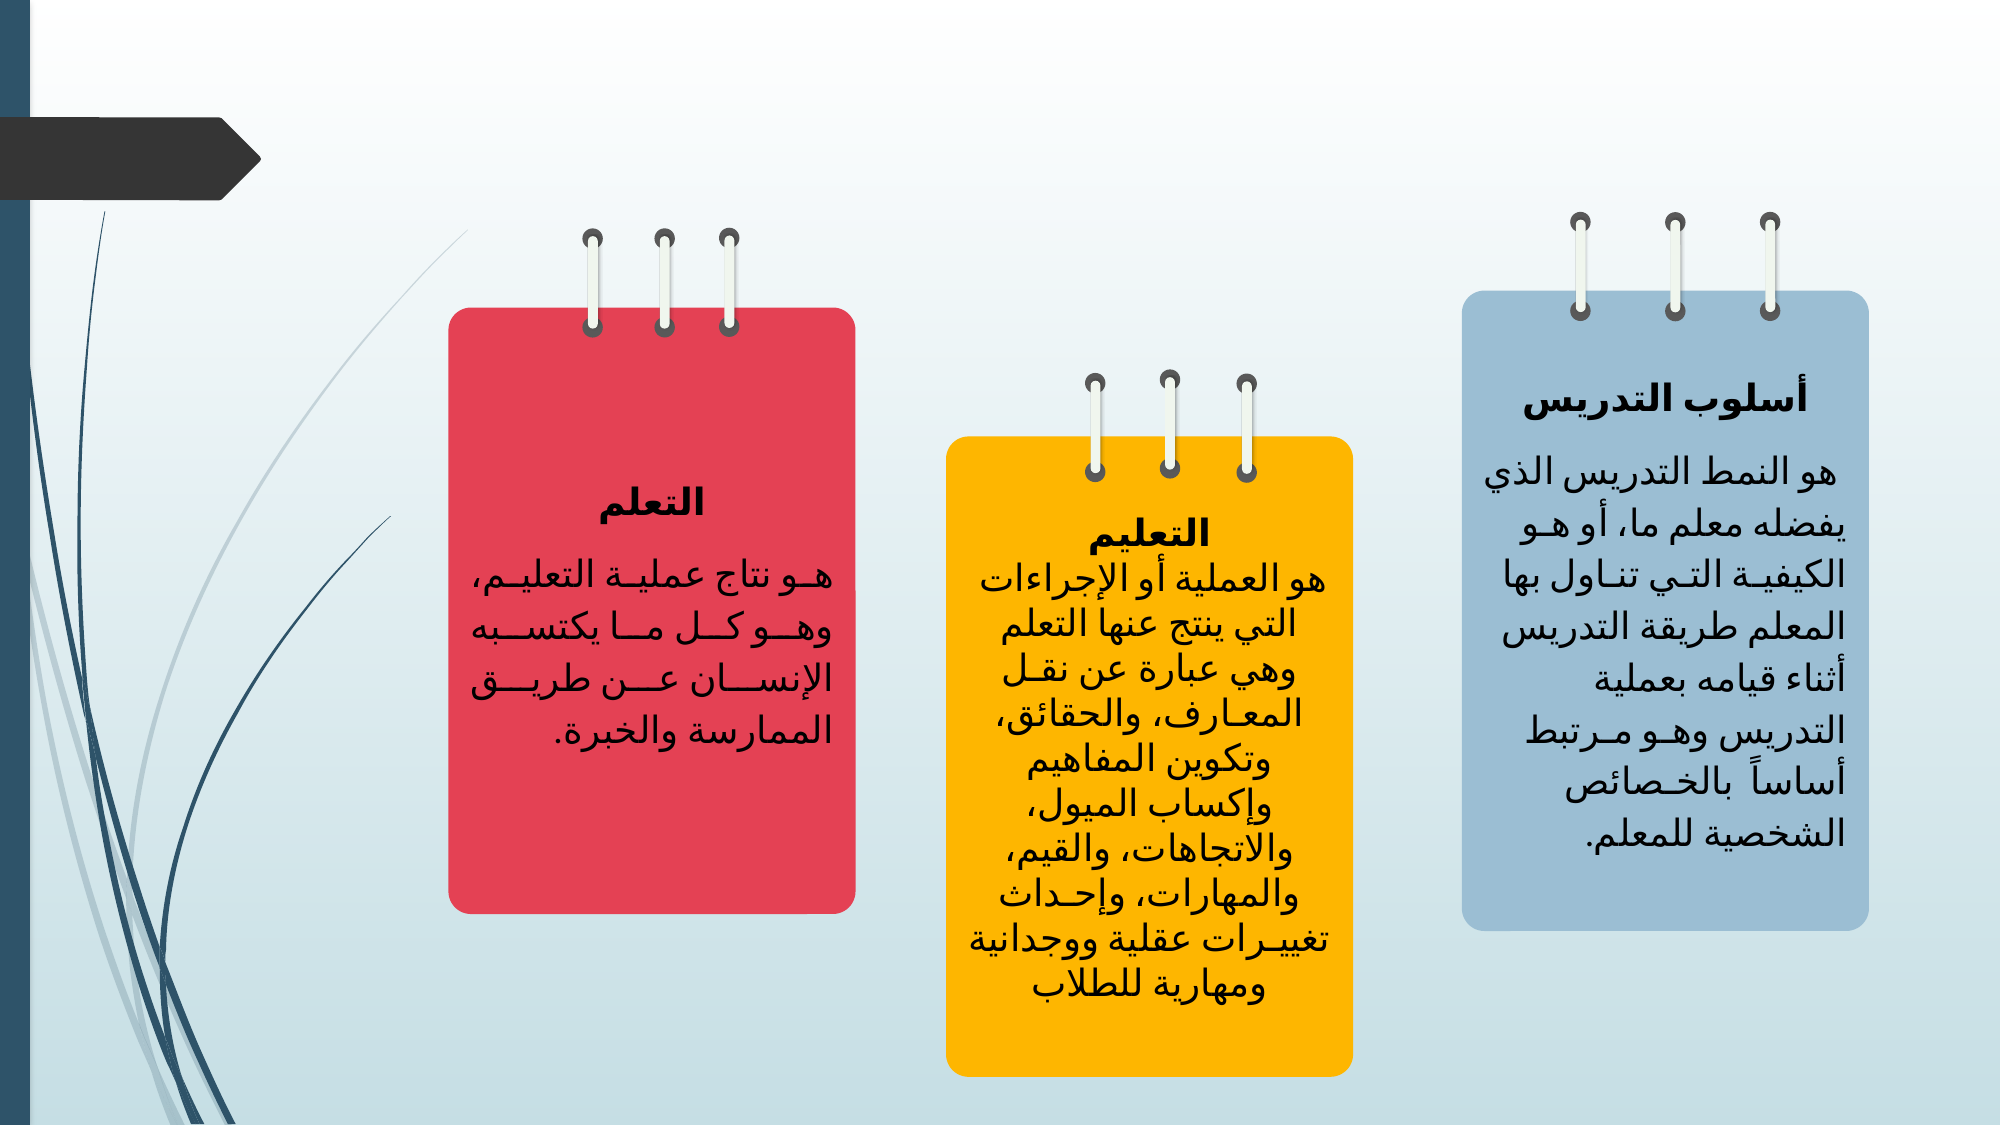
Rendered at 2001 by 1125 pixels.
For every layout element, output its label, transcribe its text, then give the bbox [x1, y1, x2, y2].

text_box التعلم هو نتاج عملية التعليم، وهو كل ما يكتسبه الإنسان عن طريق الممارسة والخبرة. [448, 307, 856, 915]
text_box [1084, 372, 1106, 483]
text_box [654, 228, 676, 338]
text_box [1159, 369, 1181, 479]
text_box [582, 228, 604, 338]
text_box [718, 227, 740, 338]
text_box أسلوب التدريس هو النمط التدريس الذي يفضله معلم ما، أو هـو الكيفيـة التـي تنـاول بها المعلم طريقة التدريس أثناء قيامه بعملية التدريس وهـو مـرتبط أساساً بالخـصائص الشخصية للمعلم. [1461, 290, 1869, 932]
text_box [1569, 211, 1591, 322]
text_box التعليم هو العملية أو الإجراءات التي ينتج عنها التعلم وهي عبارة عن نقـل المعـارف، والحقائق، وتكوين المفاهيم وإكساب الميول، والاتجاهات، والقيم، والمهارات، وإحـداث تغييـرات عقلية ووجدانية ومهارية للطلاب [946, 436, 1354, 1077]
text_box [1759, 211, 1781, 322]
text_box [1664, 211, 1686, 322]
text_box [1236, 373, 1258, 483]
